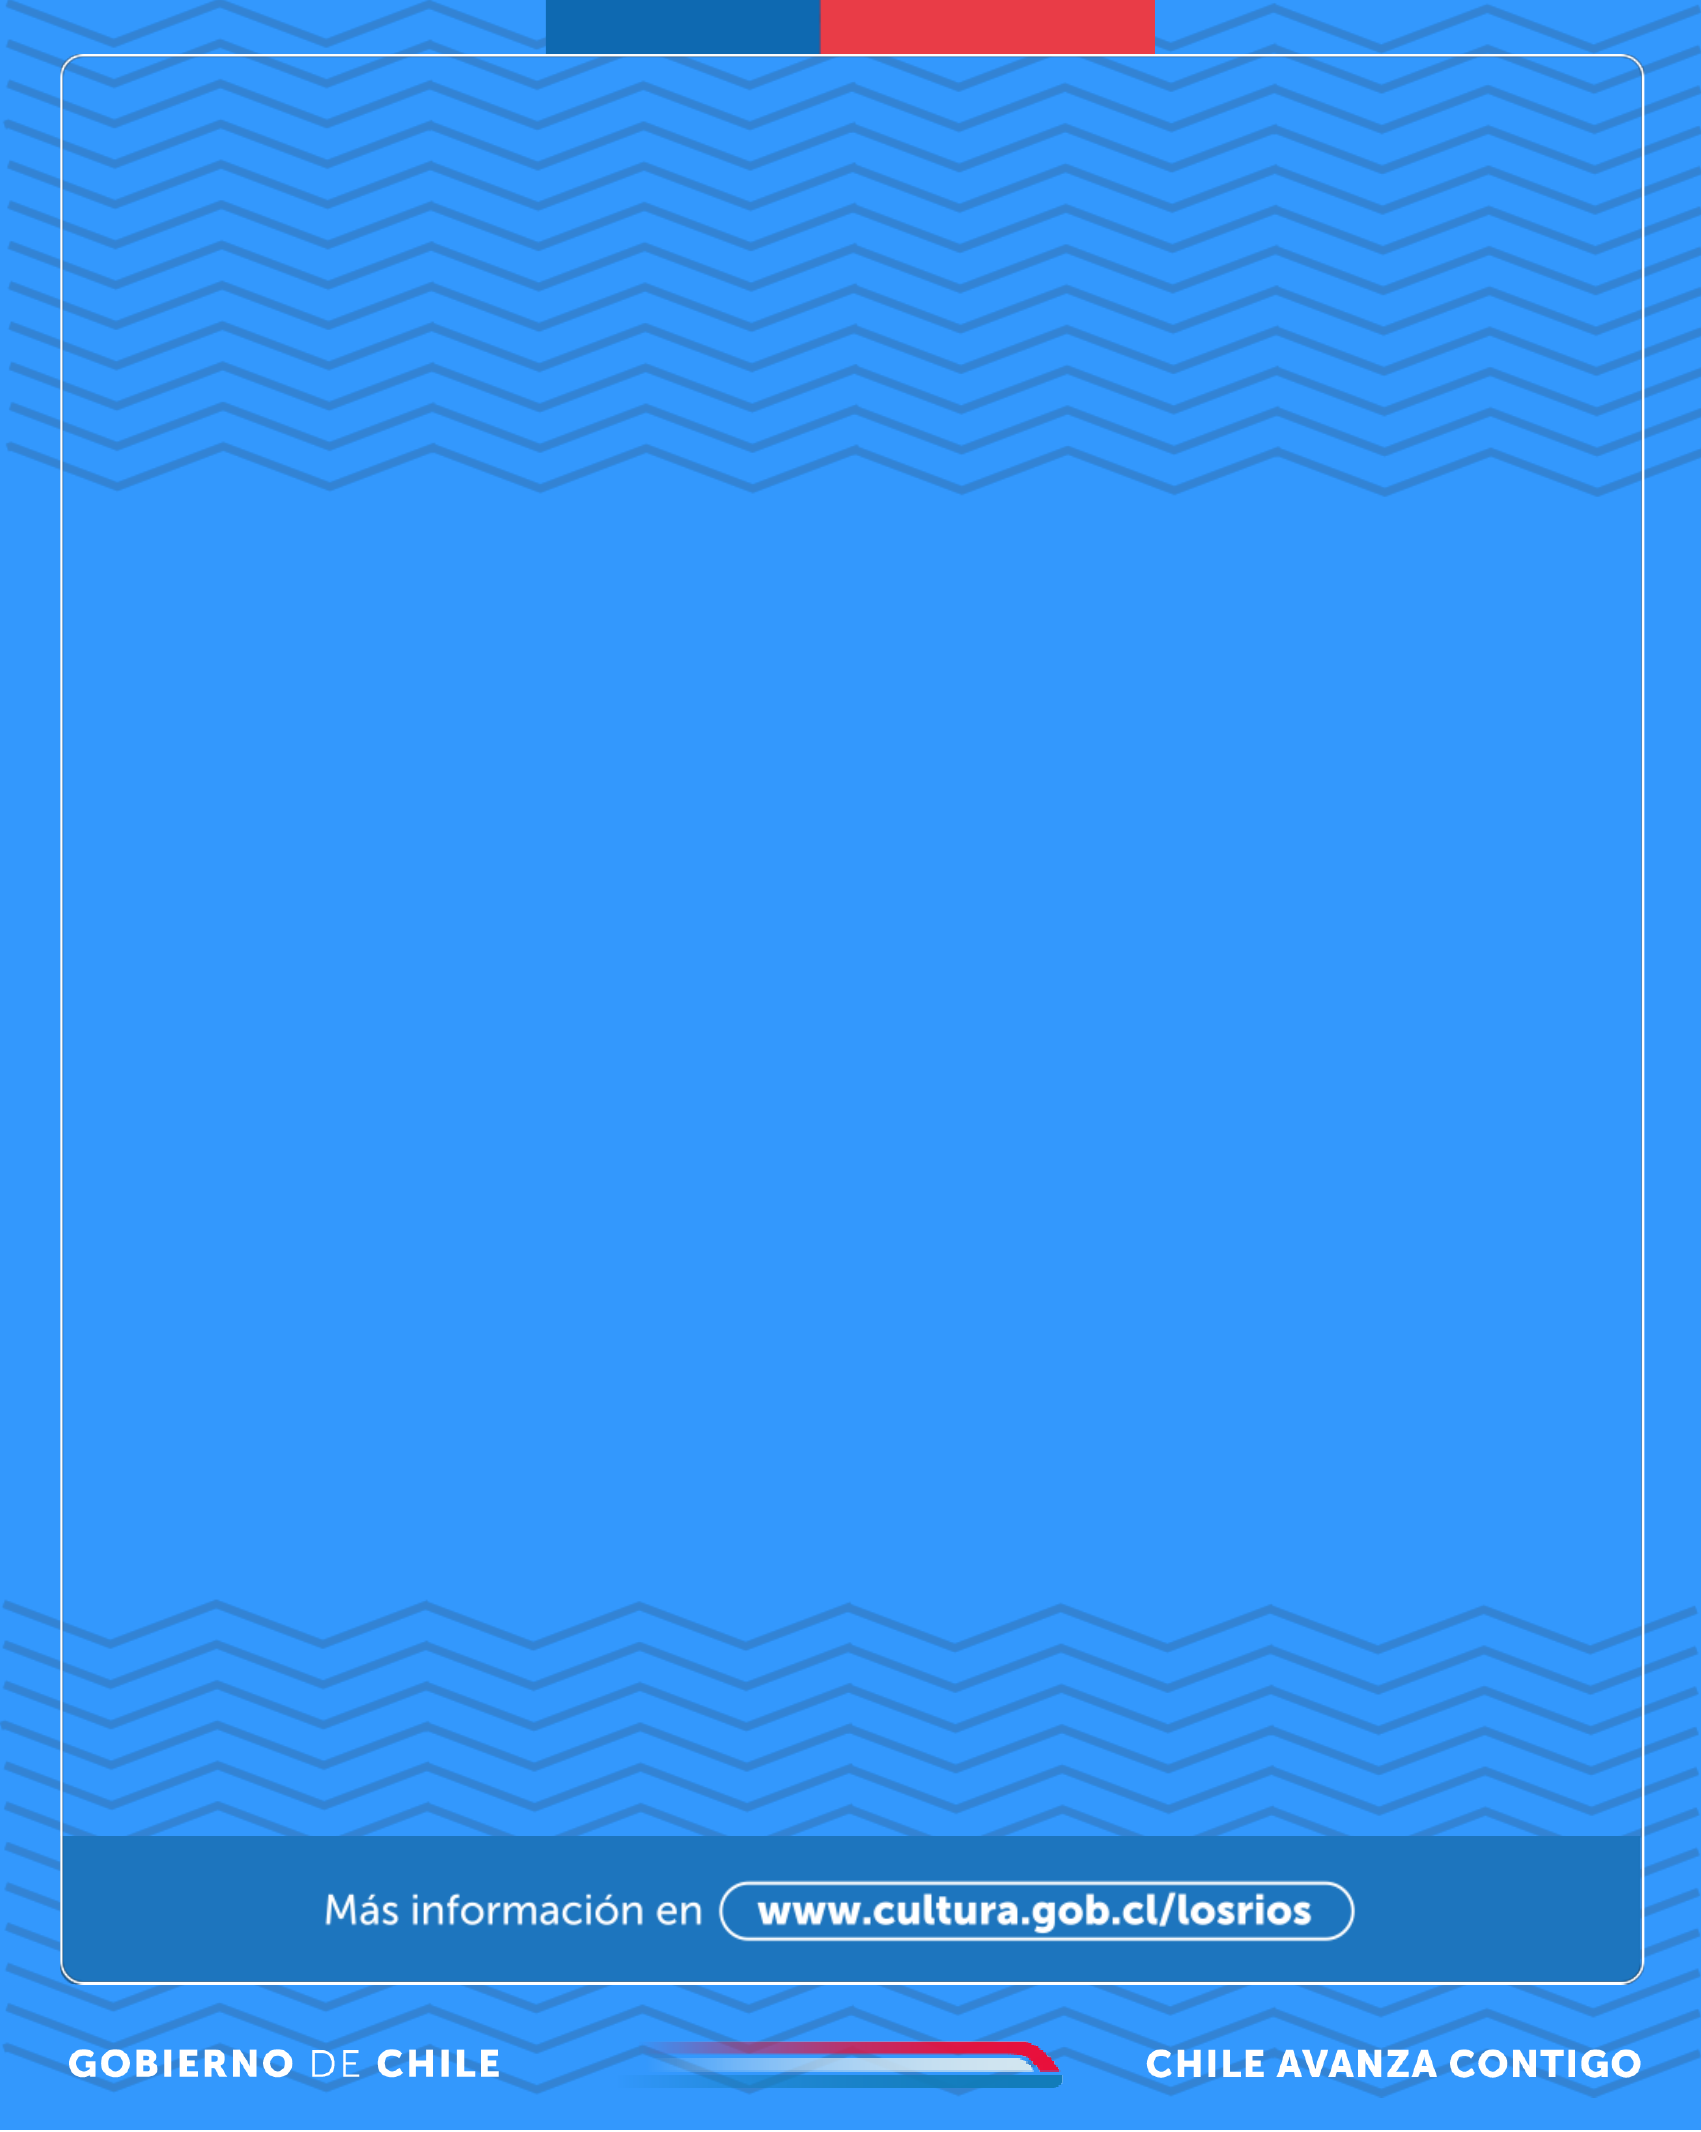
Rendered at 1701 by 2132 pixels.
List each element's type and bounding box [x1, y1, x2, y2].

picture [0, 2000, 1701, 2132]
